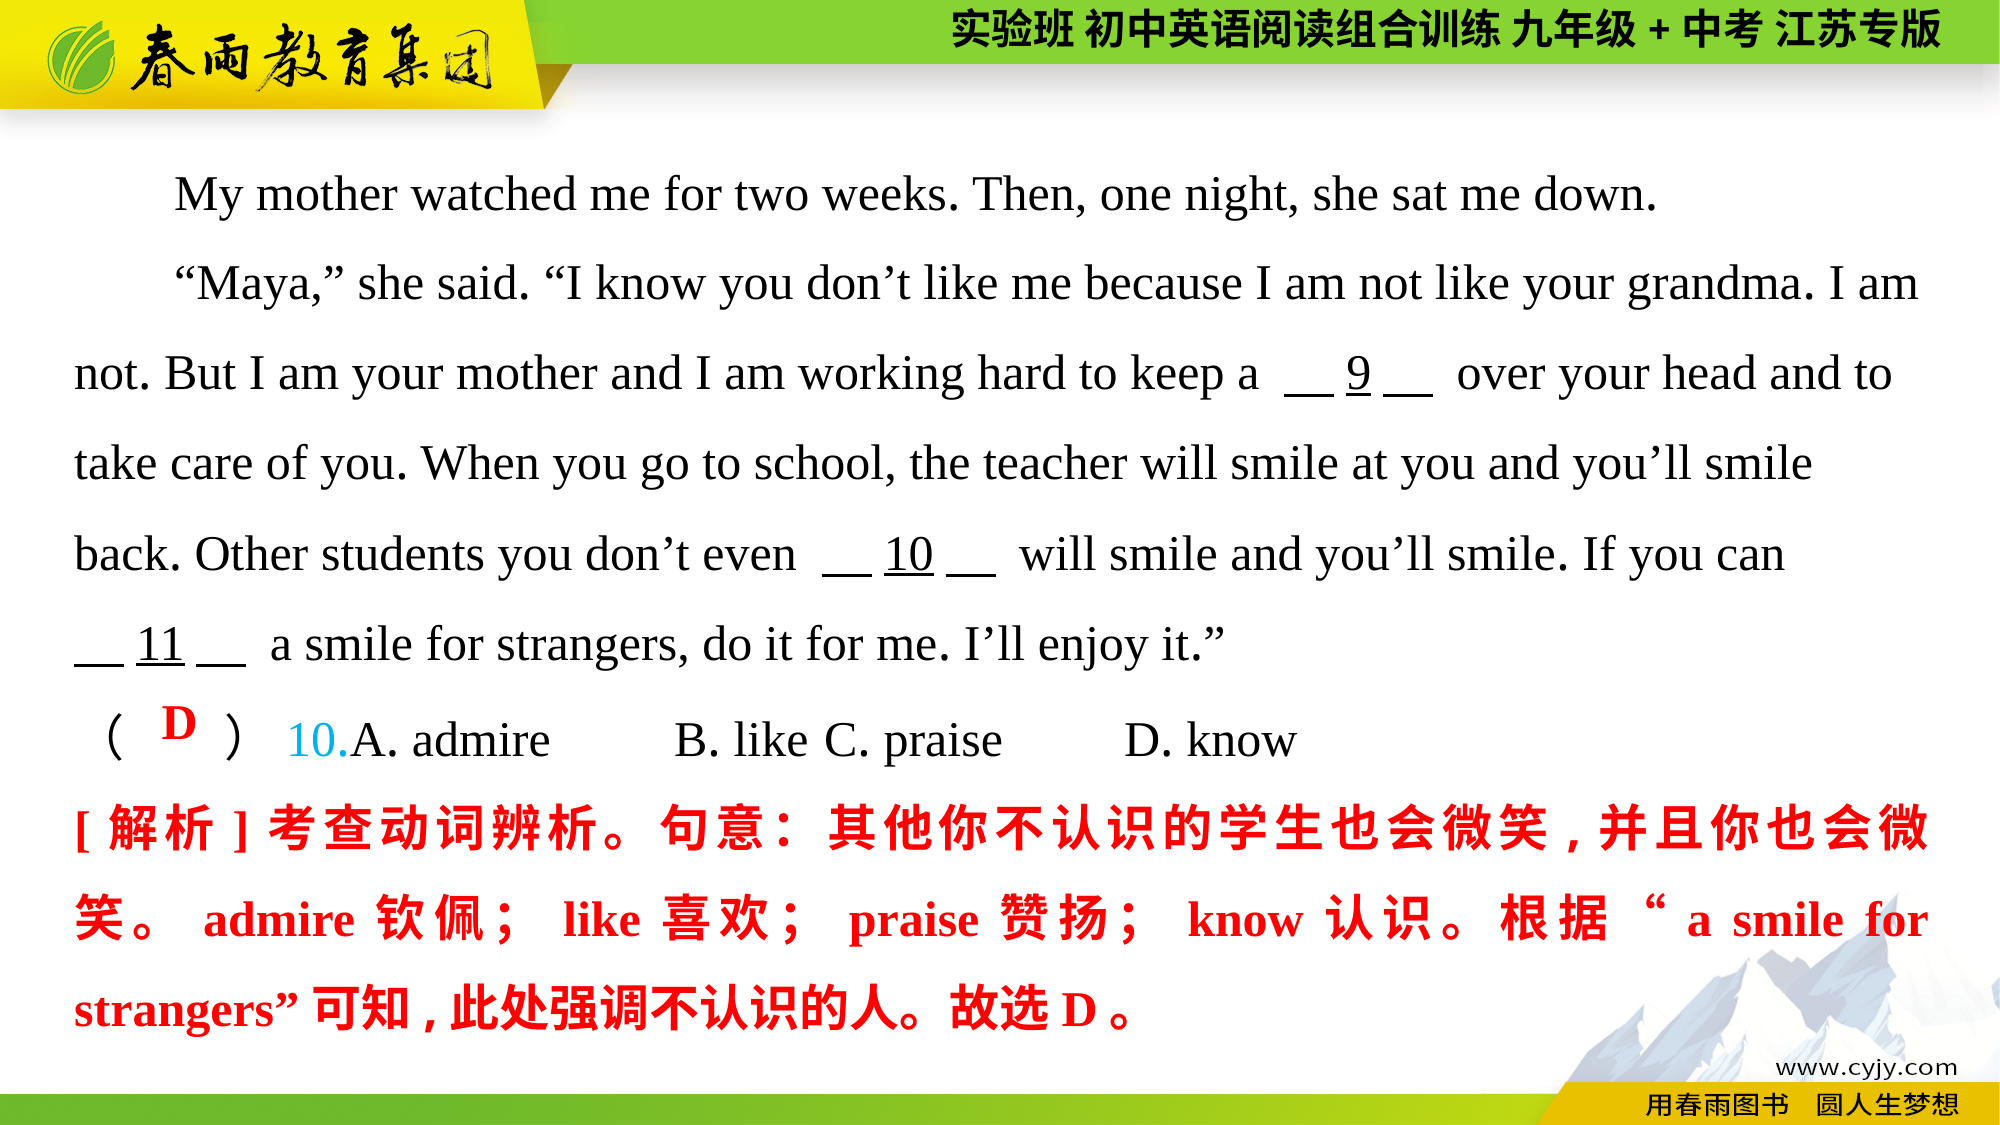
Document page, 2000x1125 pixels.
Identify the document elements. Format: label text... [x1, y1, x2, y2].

text_box D [146, 681, 213, 757]
text_box （ ）10.A. admire B. like C. praise D. know [59, 668, 1944, 758]
text_box [解析]考查动词辨析。句意：其他你不认识的学生也会微笑,并且你也会微笑。admire钦佩；like喜欢；praise赞扬；know认识。根据“a smile for strangers”可知,此处强调不认识的人。故选D。 [59, 758, 1944, 1044]
picture [0, 0, 2000, 1125]
list My mother watched me for two weeks. Then, one night, she sat me down. “Maya,” she said. “I know you don’t like me because I am not like your grandma. I am not. But I am your mother and I am working hard to keep a 9 over your head and to take care of you. When you go to school, the teacher will smile at you and you’ll smile back. Other students you don’t even 10 will smile and you’ll smile. If you can 11 a smile for strangers, do it for me. I’ll enjoy it.” [59, 122, 1944, 668]
